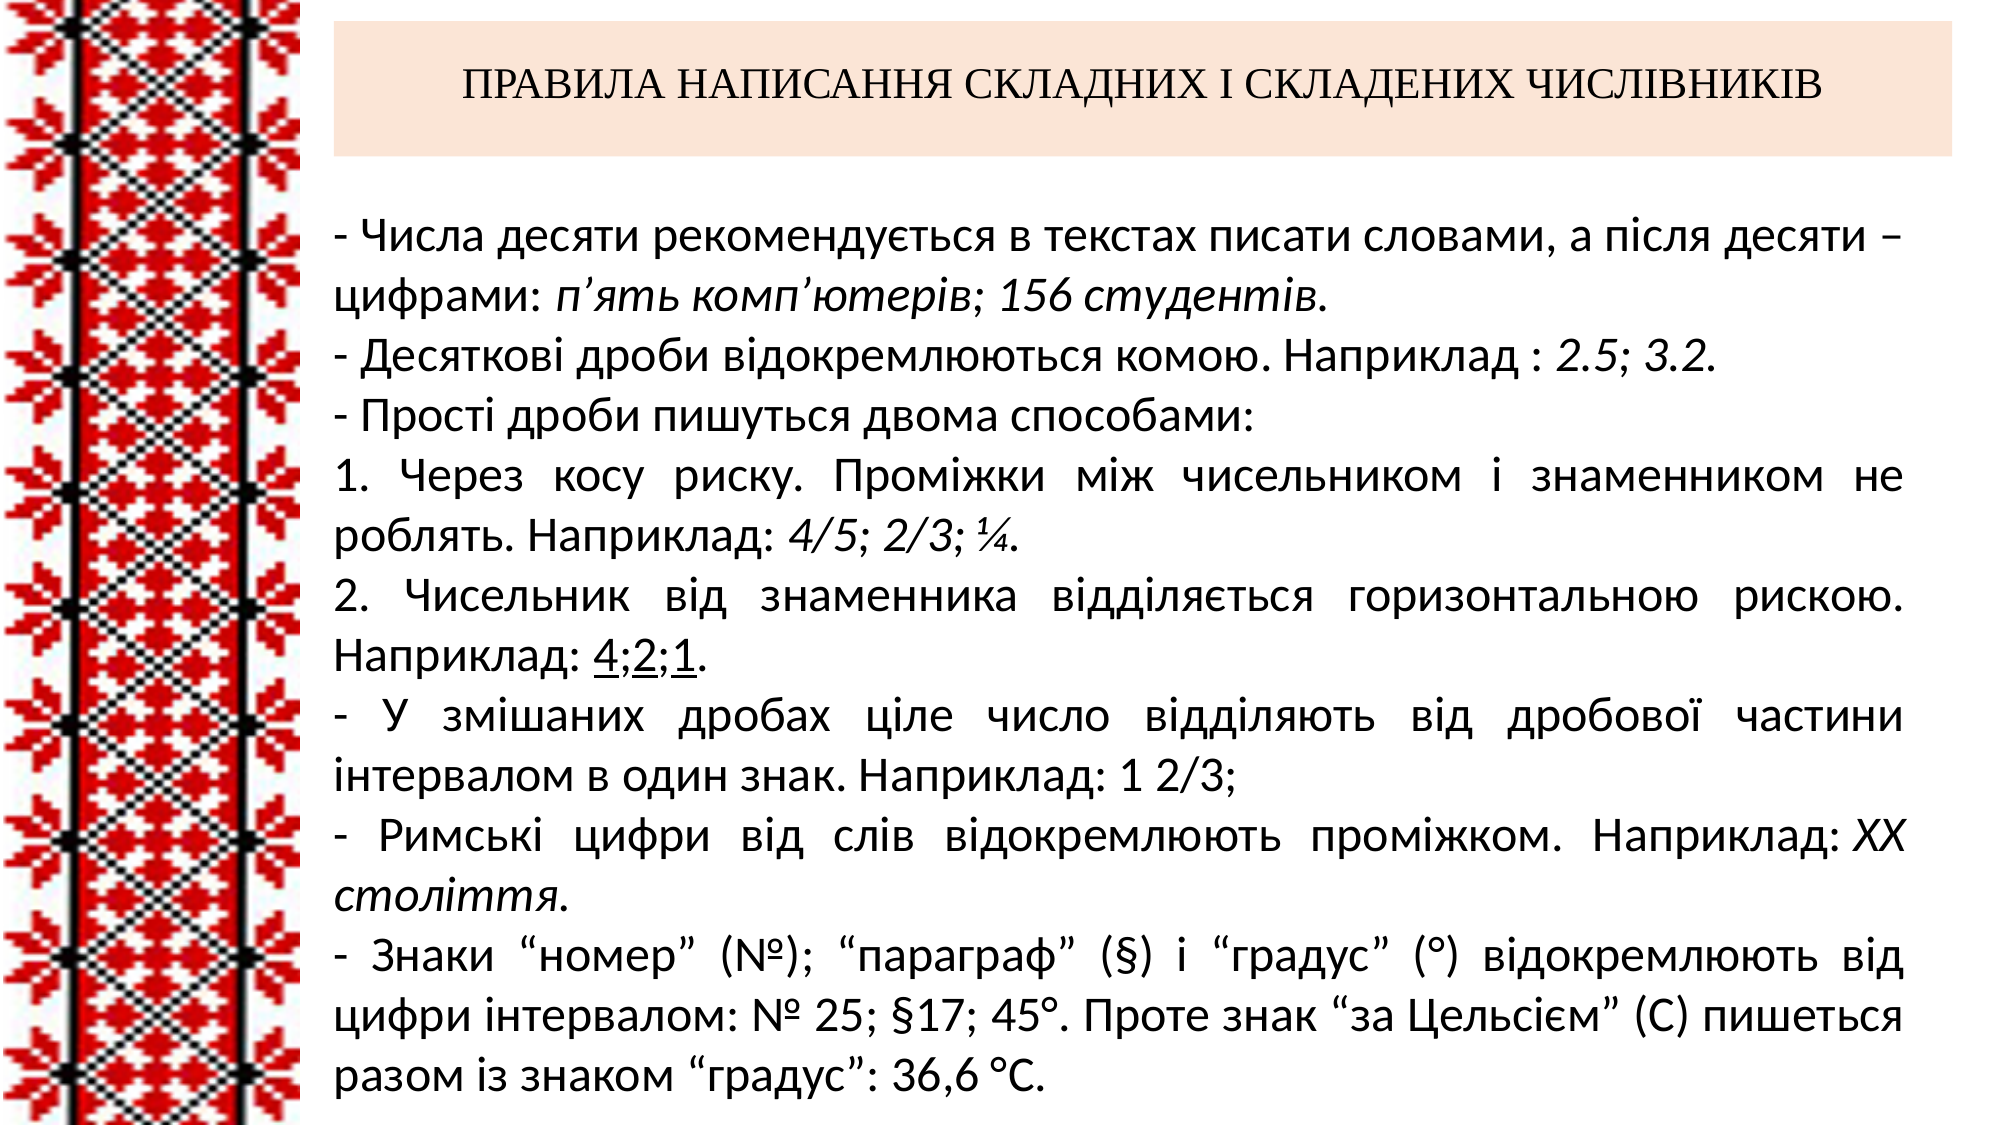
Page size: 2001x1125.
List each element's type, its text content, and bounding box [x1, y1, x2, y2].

picture [3, 0, 300, 1125]
text_box - Числа десяти рекомендується в текстах писати словами, а після десяти – цифрами: п’ять комп’ютерів; 156 студентів. - Десяткові дроби відокремлюються комою. Наприклад : 2.5; 3.2. - Прості дроби пишуться двома способами: 1. Через косу риску. Проміжки між чисельником і знаменником не роблять. Наприклад: 4/5; 2/3; ¼. 2. Чисельник від знаменника відділяється горизонтальною рискою. Наприклад: 4;2;1. - У змішаних дробах ціле число відділяють від дробової частини інтервалом в один знак. Наприклад: 1 2/3; - Римські цифри від слів відокремлюють проміжком. Наприклад: ХХ століття. - Знаки “номер” (№); “параграф” (§) і “градус” (°) відокремлюють від цифри інтервалом: № 25; §17; 45°. Проте знак “за Цельсієм” (С) пишеться разом із знаком “градус”: 36,6 °С. [319, 194, 1921, 1109]
text_box ПРАВИЛА НАПИСАННЯ СКЛАДНИХ І СКЛАДЕНИХ ЧИСЛІВНИКІВ [333, 21, 1953, 157]
